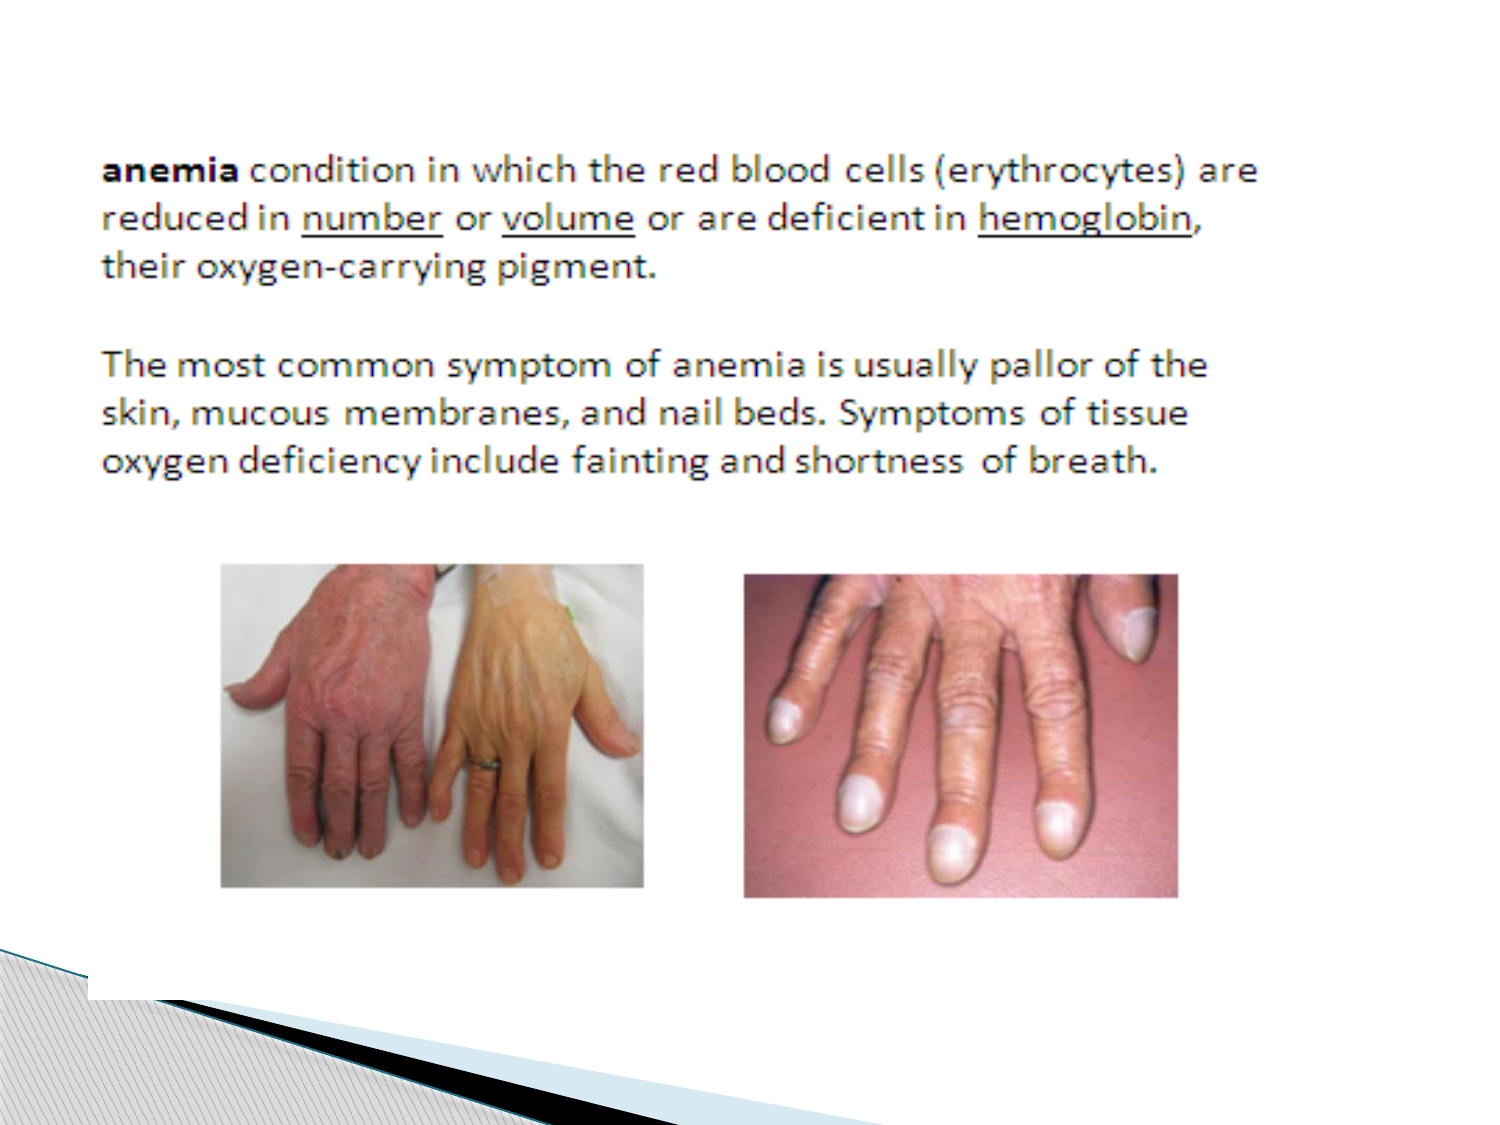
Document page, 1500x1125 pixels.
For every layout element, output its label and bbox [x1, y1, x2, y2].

list [88, 89, 1424, 1000]
